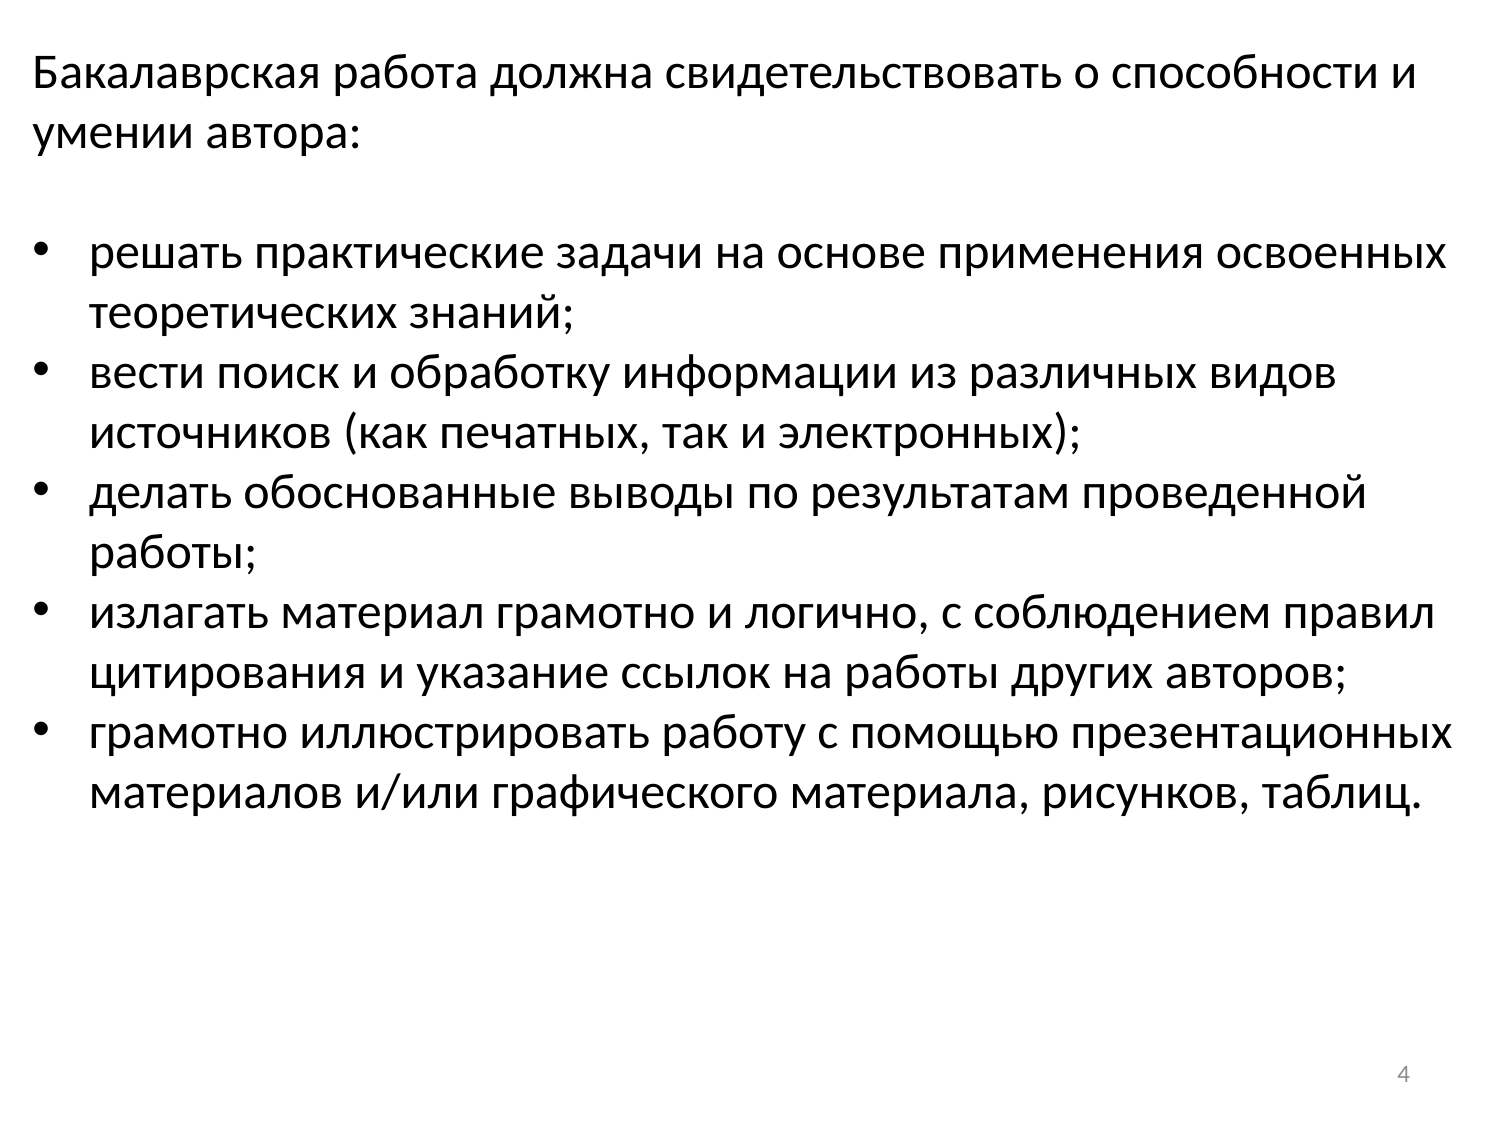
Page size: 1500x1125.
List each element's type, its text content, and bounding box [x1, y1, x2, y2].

slide_number 4 [1074, 1042, 1425, 1103]
text_box Бакалаврская работа должна свидетельствовать о способности и умении автора: решать практические задачи на основе применения освоенных теоретических знаний; вести поиск и обработку информации из различных видов источников (как печатных, так и электронных); делать обоснованные выводы по результатам проведенной работы; излагать материал грамотно и логично, с соблюдением правил цитирования и указание ссылок на работы других авторов; грамотно иллюстрировать работу с помощью презентационных материалов и/или графического материала, рисунков, таблиц. [17, 30, 1483, 826]
